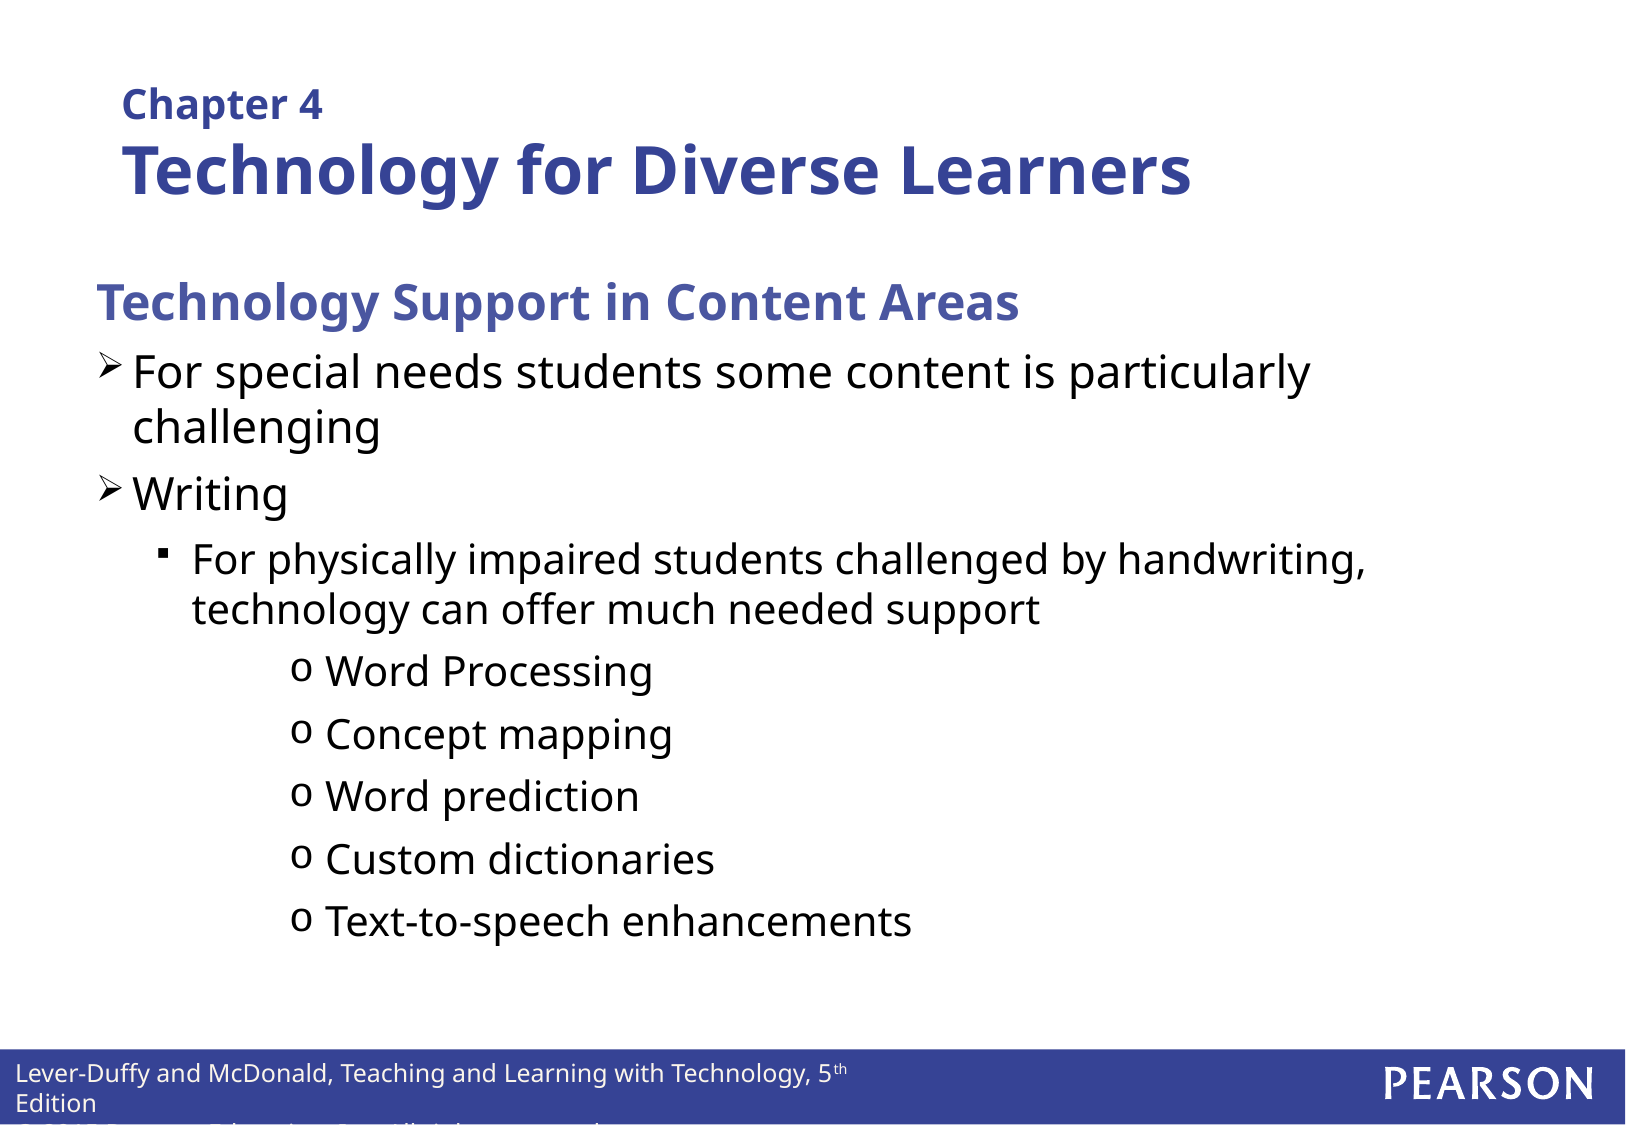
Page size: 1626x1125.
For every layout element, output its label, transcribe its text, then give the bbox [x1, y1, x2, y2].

list Technology Support in Content Areas For special needs students some content is particularly challenging Writing For physically impaired students challenged by handwriting, technology can offer much needed support Word Processing Concept mapping Word prediction Custom dictionaries Text-to-speech enhancements [81, 262, 1544, 1005]
text_box Chapter 4 Technology for Diverse Learners [106, 70, 1569, 258]
